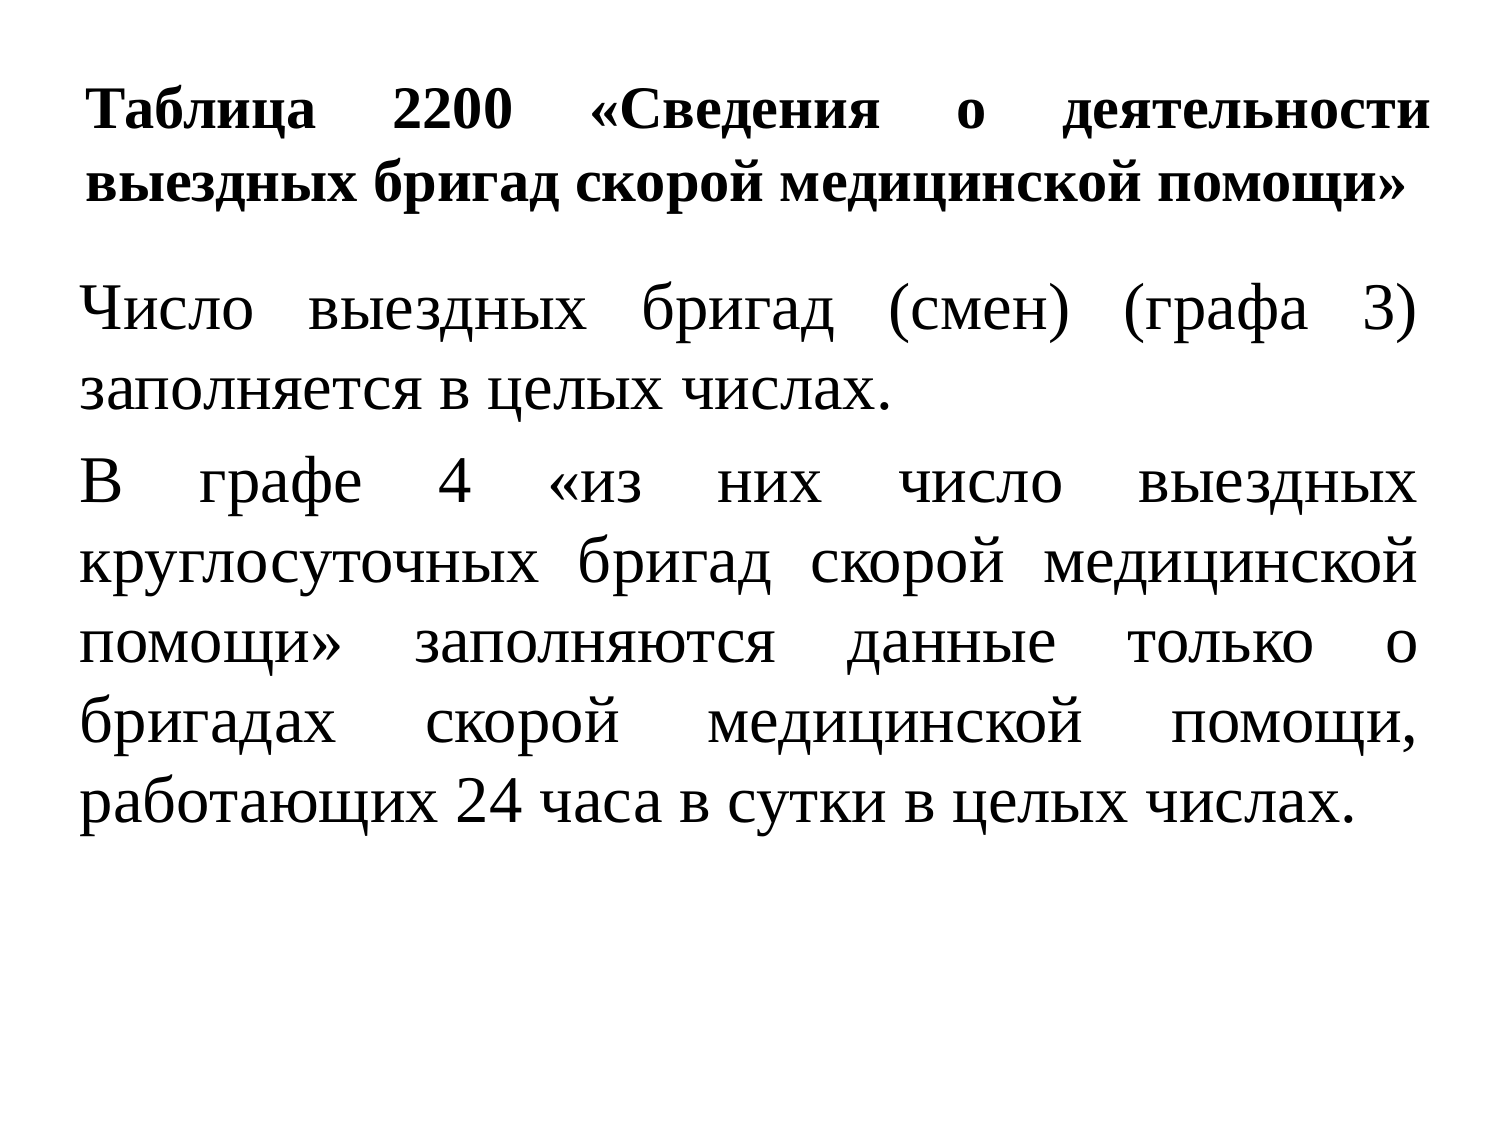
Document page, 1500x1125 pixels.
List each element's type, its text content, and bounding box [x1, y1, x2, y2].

list Число выездных бригад (смен) (графа 3) заполняется в целых числах. В графе 4 «из них число выездных круглосуточных бригад скорой медицинской помощи» заполняются данные только о бригадах скорой медицинской помощи, работающих 24 часа в сутки в целых числах. [64, 255, 1436, 998]
title Таблица 2200 «Сведения о деятельности выездных бригад скорой медицинской помощи» [70, 46, 1447, 235]
